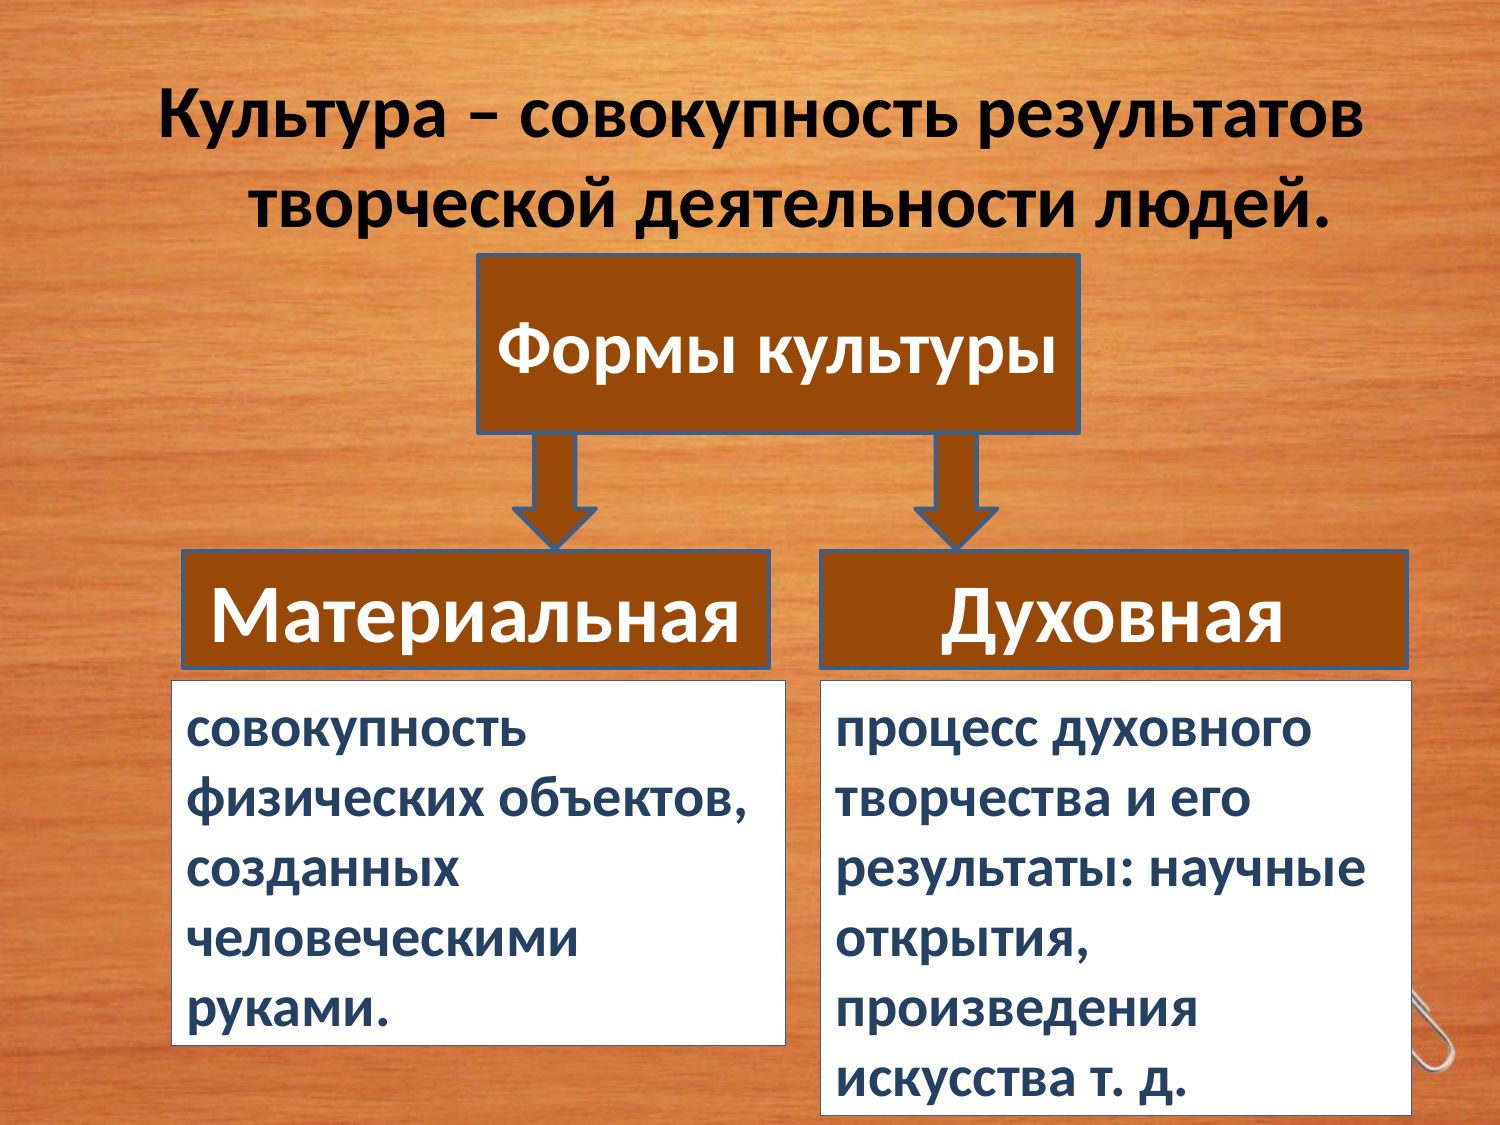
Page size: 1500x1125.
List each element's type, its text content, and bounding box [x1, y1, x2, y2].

list Культура – совокупность результатов творческой деятельности людей. [50, 54, 1475, 1043]
text_box Духовная [819, 549, 1409, 670]
text_box [511, 430, 598, 552]
text_box совокупность физических объектов, созданных человеческими руками. [171, 680, 786, 1046]
picture [0, 0, 1500, 1125]
text_box процесс духовного творчества и его результаты: научные открытия, произведения искусства т. д. [820, 680, 1412, 1116]
text_box Материальная [181, 549, 771, 670]
text_box Формы культуры [476, 253, 1081, 435]
text_box [913, 430, 1000, 552]
